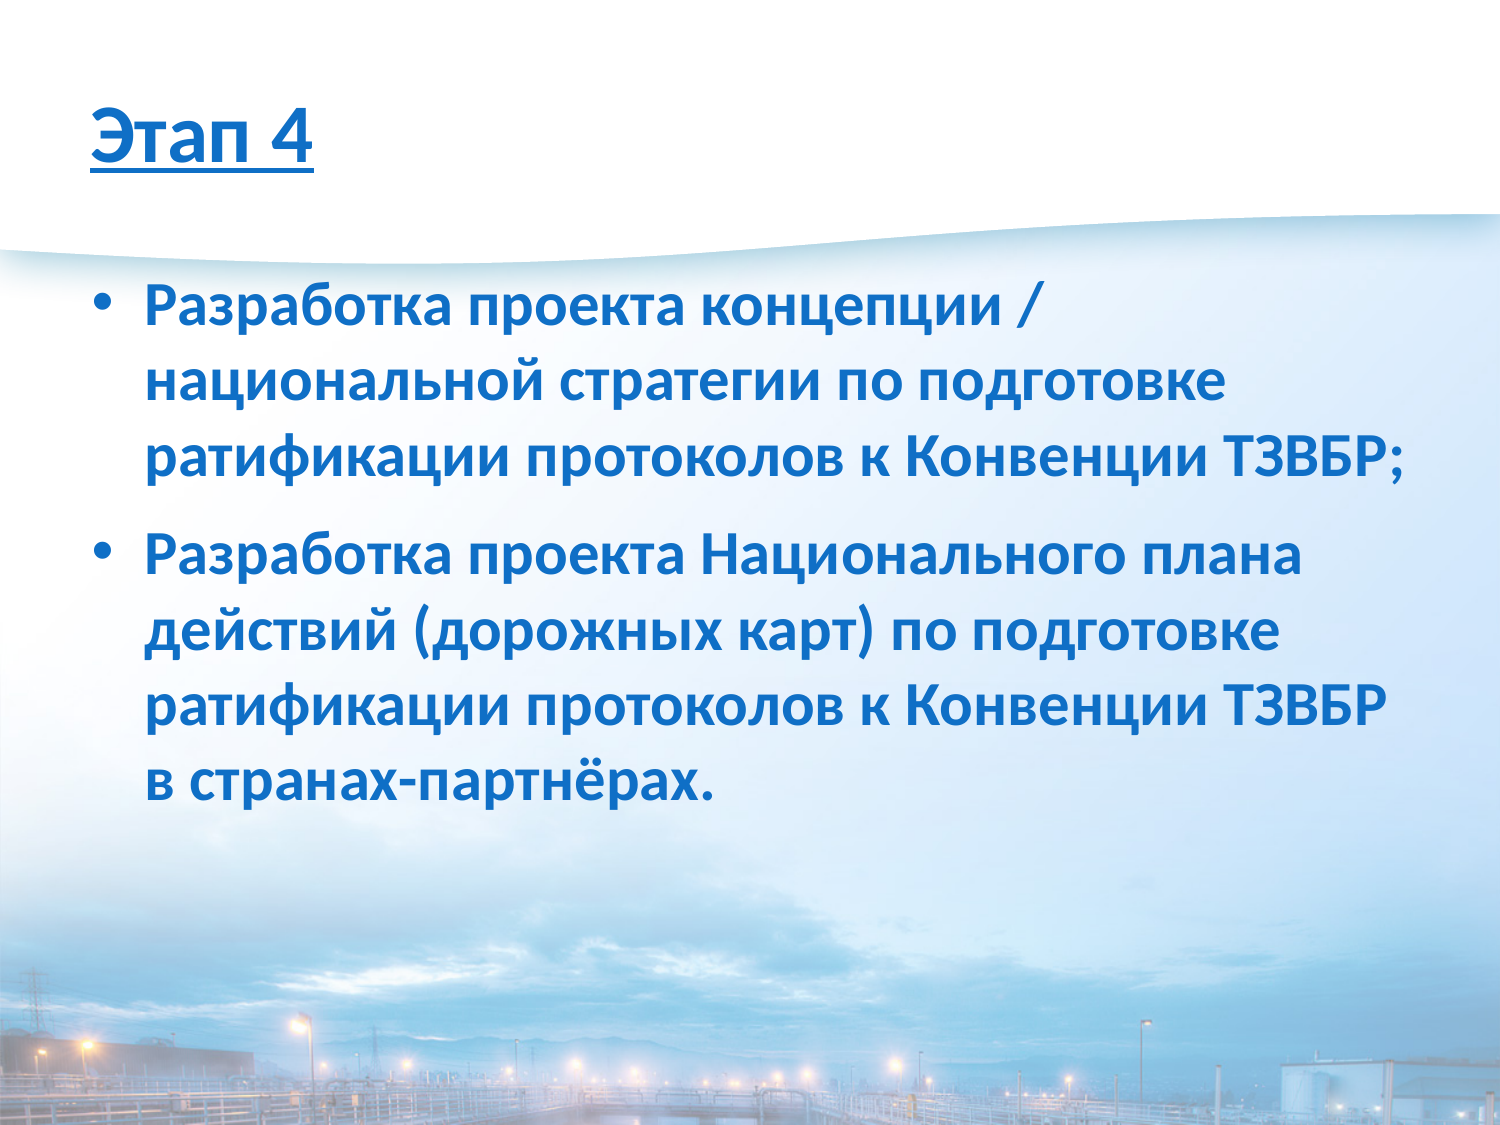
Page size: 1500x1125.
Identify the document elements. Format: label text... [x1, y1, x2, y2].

title Этап 4 [75, 45, 1483, 233]
list Разработка проекта концепции / национальной стратегии по подготовке ратификации протоколов к Конвенции ТЗВБР; Разработка проекта Национального плана действий (дорожных карт) по подготовке ратификации протоколов к Конвенции ТЗВБР в странах-партнёрах. [76, 255, 1427, 882]
picture [0, 215, 1500, 1125]
